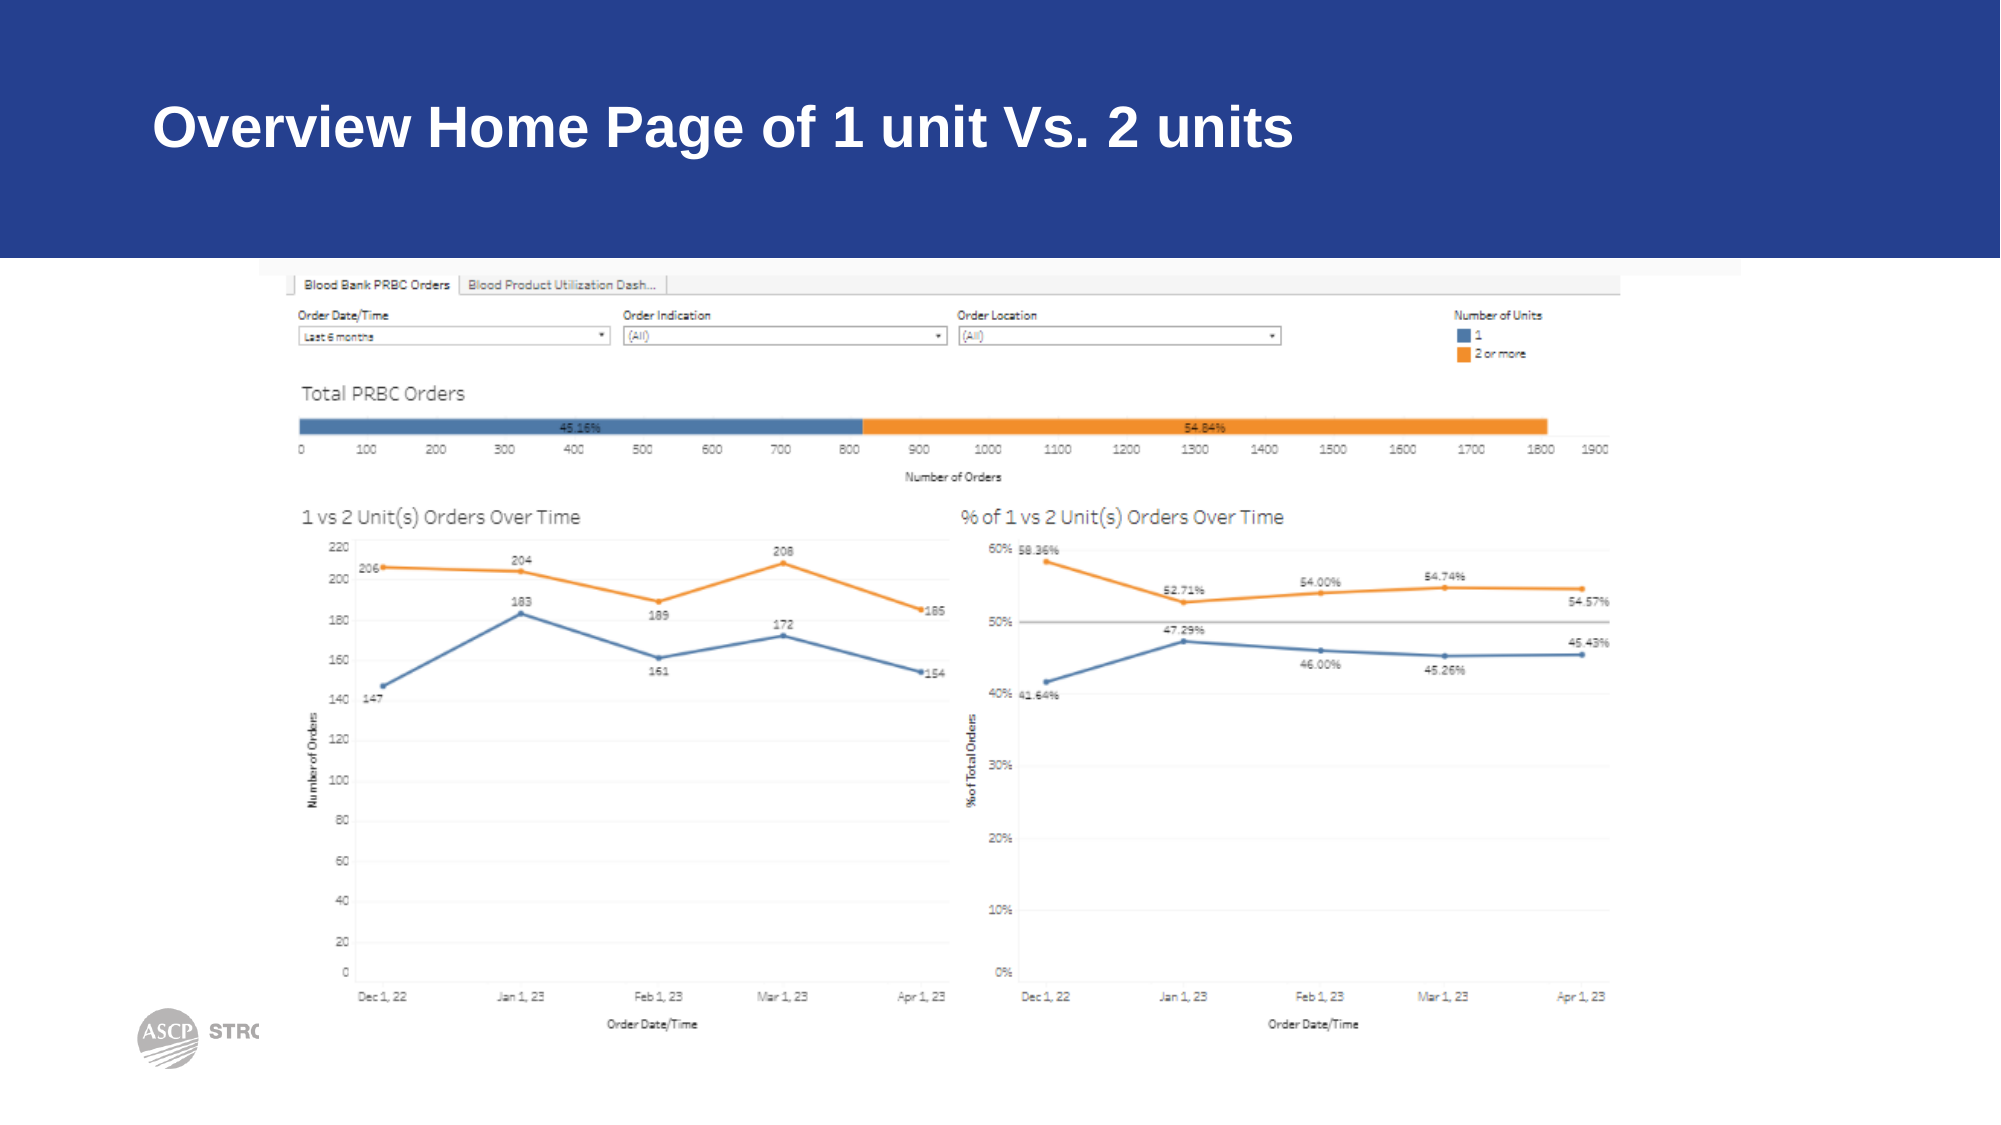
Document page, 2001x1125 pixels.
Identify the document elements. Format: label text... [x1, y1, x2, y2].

title Overview Home Page of 1 unit Vs. 2 units [137, 20, 1863, 238]
picture [137, 1008, 258, 1069]
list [258, 259, 1742, 1076]
